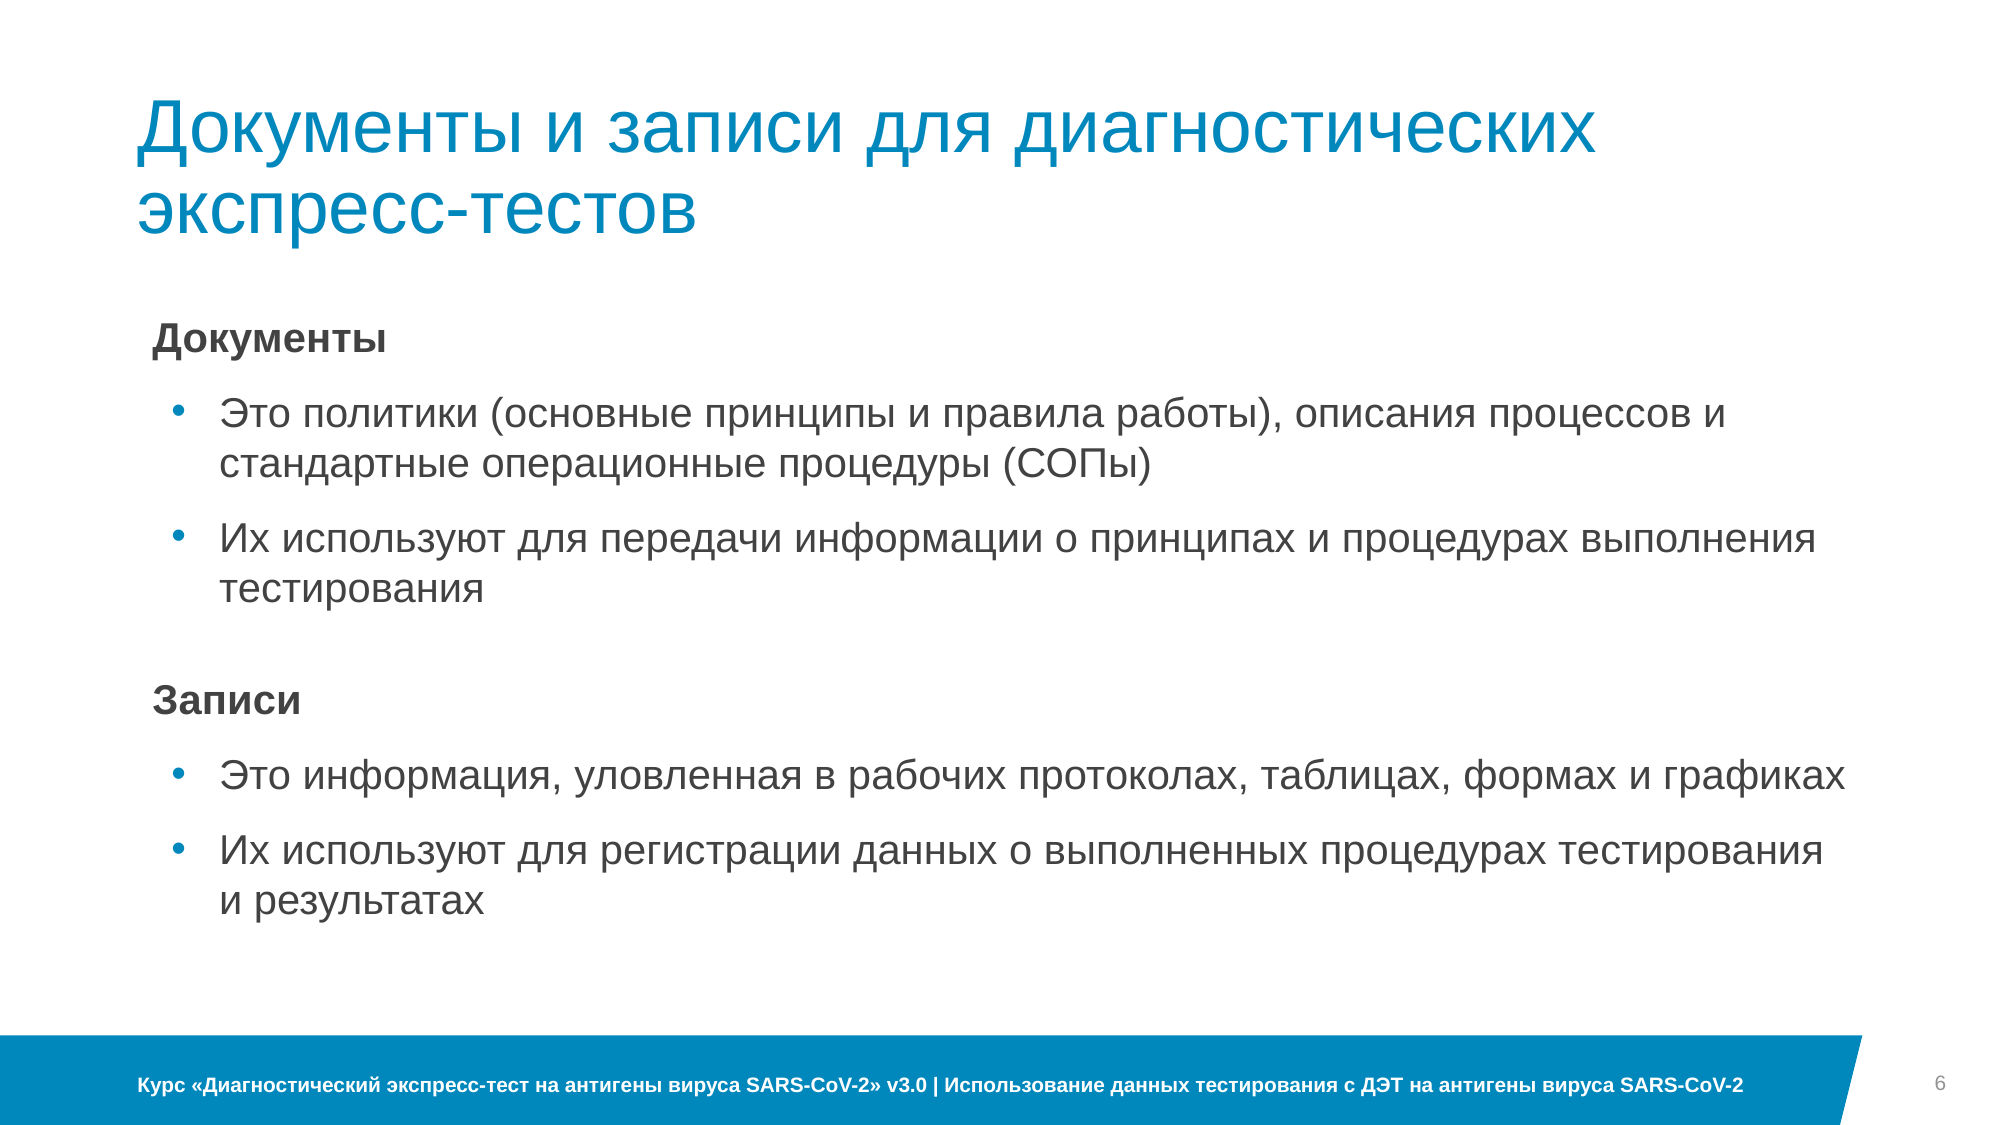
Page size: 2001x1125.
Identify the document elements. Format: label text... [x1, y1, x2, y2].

text_box Документы и записи для диагностических экспресс-тестов [137, 95, 1863, 251]
list Документы Это политики (основные принципы и правила работы), описания процессов и стандартные операционные процедуры (СОПы) Их используют для передачи информации о принципах и процедурах выполнения тестирования Записи Это информация, уловленная в рабочих протоколах, таблицах, формах и графиках Их используют для регистрации данных о выполненных процедурах тестирования и результатах [137, 293, 1863, 946]
slide_number 6 [1862, 1035, 1947, 1125]
footer Курс «Диагностический экспресс-тест на антигены вируса SARS-CoV-2» v3.0 | Использование данных тестирования с ДЭТ на антигены вируса SARS-CoV-2 [137, 1042, 1815, 1125]
